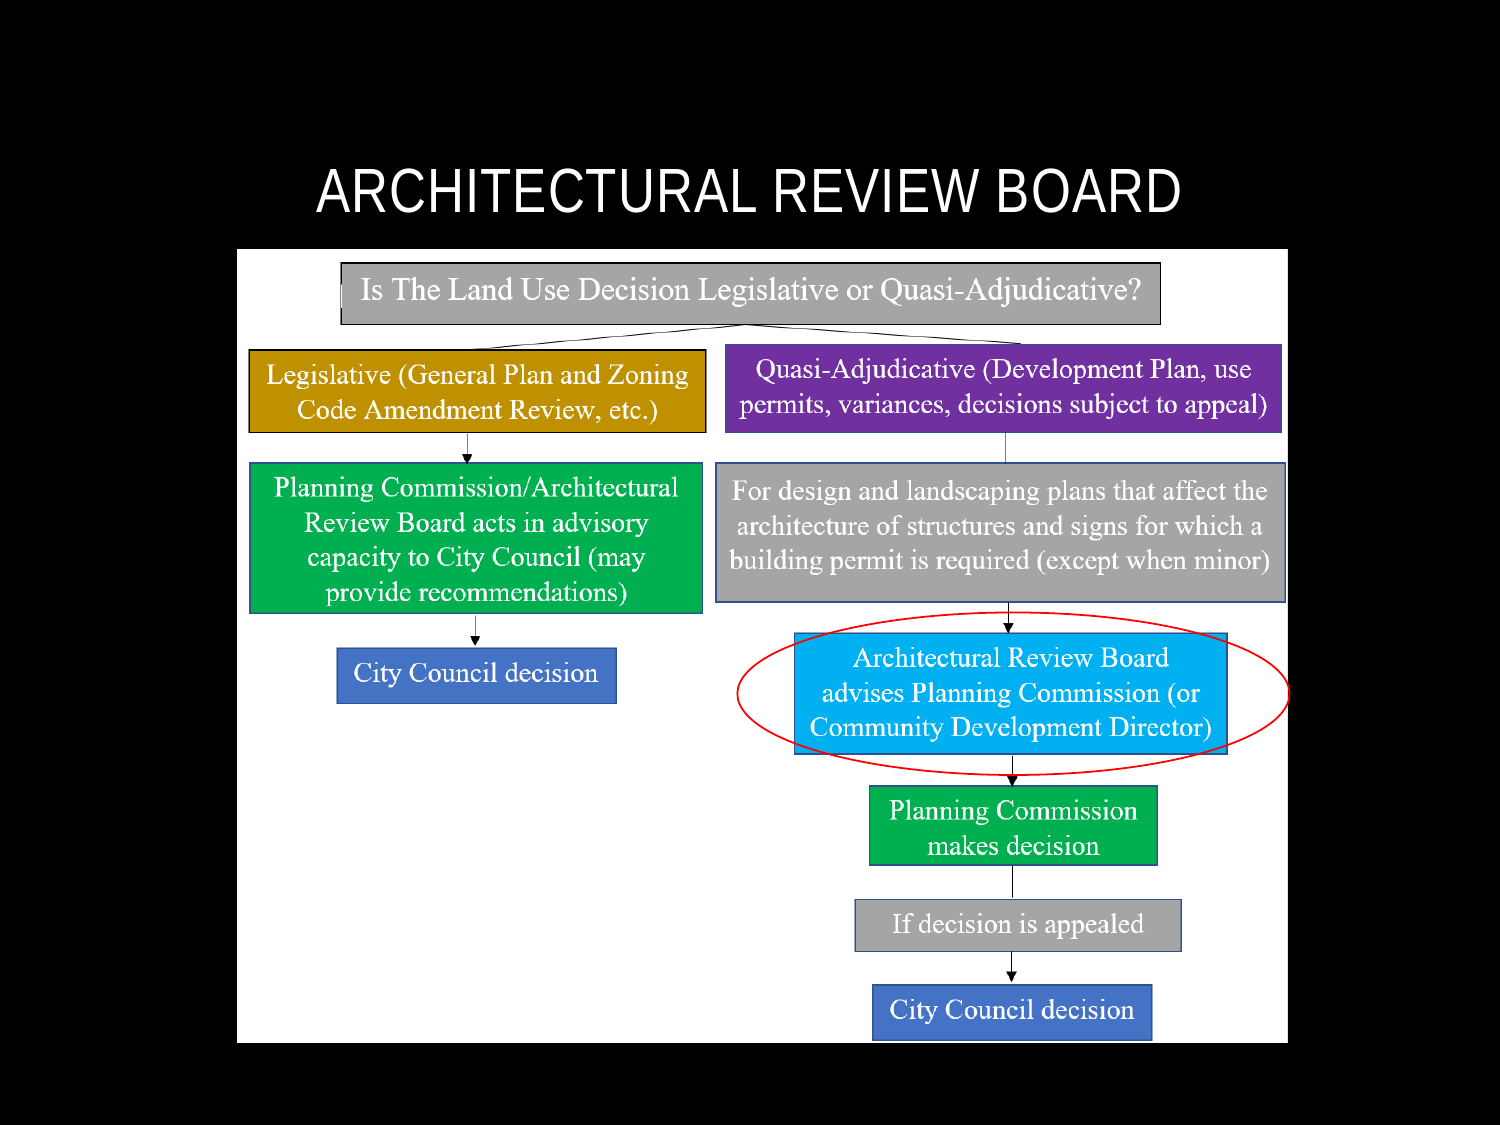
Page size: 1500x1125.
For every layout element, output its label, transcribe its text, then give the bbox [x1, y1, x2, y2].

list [237, 249, 1288, 1044]
title ARCHITECTURAL REVIEW BOARD [99, 45, 1400, 233]
